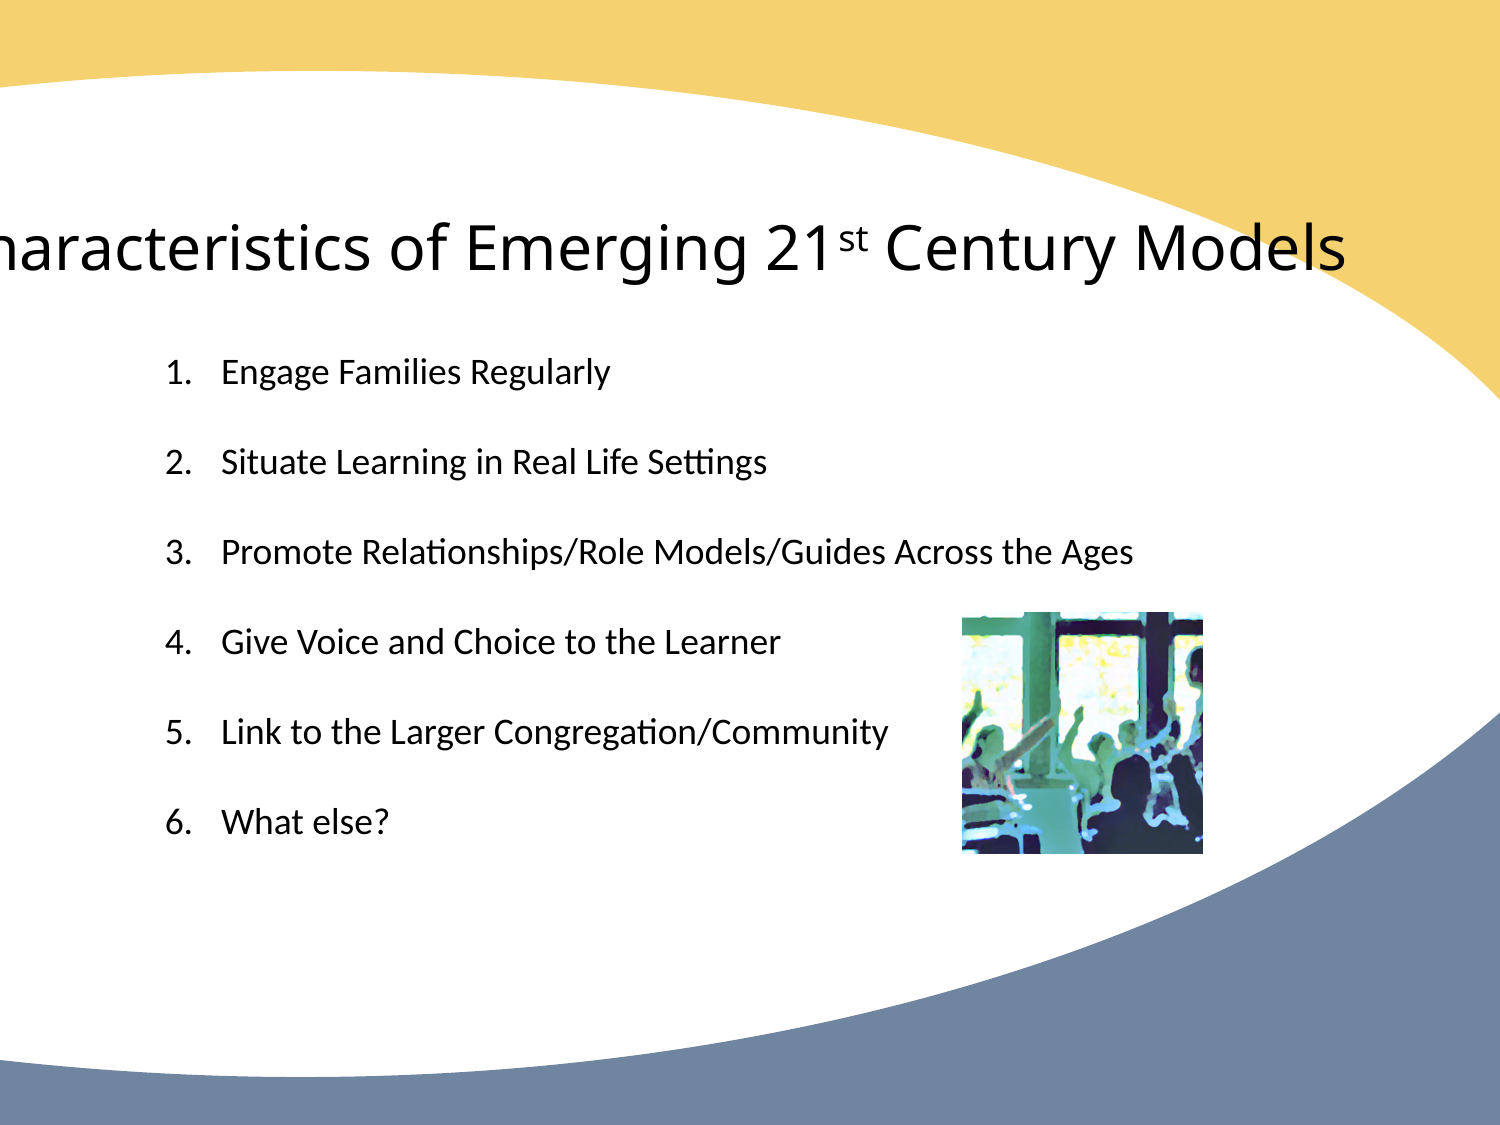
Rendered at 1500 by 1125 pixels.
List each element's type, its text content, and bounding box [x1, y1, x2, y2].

text_box Engage Families Regularly Situate Learning in Real Life Settings Promote Relationships/Role Models/Guides Across the Ages Give Voice and Choice to the Learner Link to the Larger Congregation/Community What else? [150, 340, 1175, 850]
text_box [0, 712, 1500, 1125]
text_box [0, 0, 1500, 400]
picture [962, 612, 1203, 854]
text_box Characteristics of Emerging 21st Century Models [0, 200, 1380, 291]
